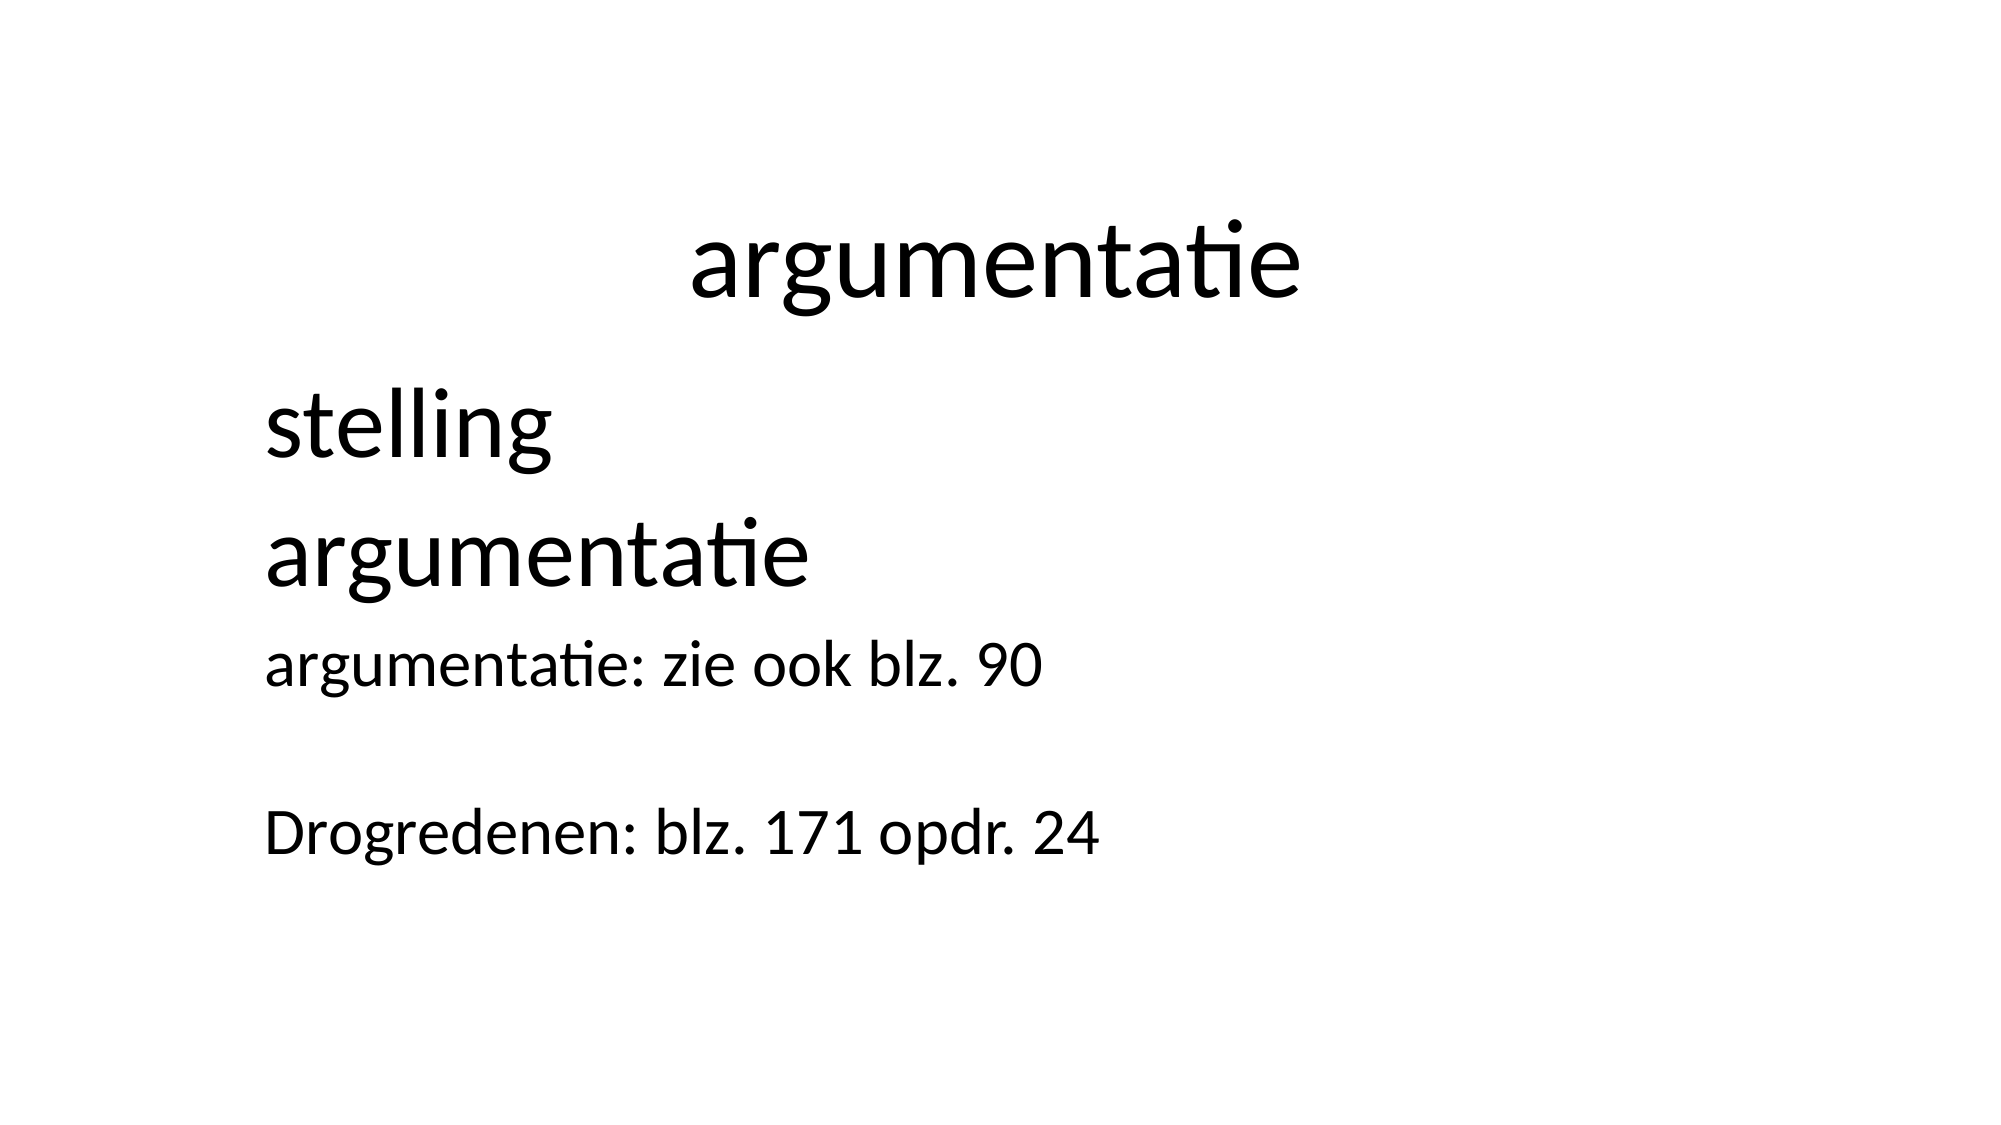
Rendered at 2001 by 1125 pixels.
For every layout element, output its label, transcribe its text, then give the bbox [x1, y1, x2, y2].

title argumentatie [249, 184, 1769, 330]
subtitle stelling argumentatie argumentatie: zie ook blz. 90 Drogredenen: blz. 171 opdr. 24 [249, 364, 1849, 971]
